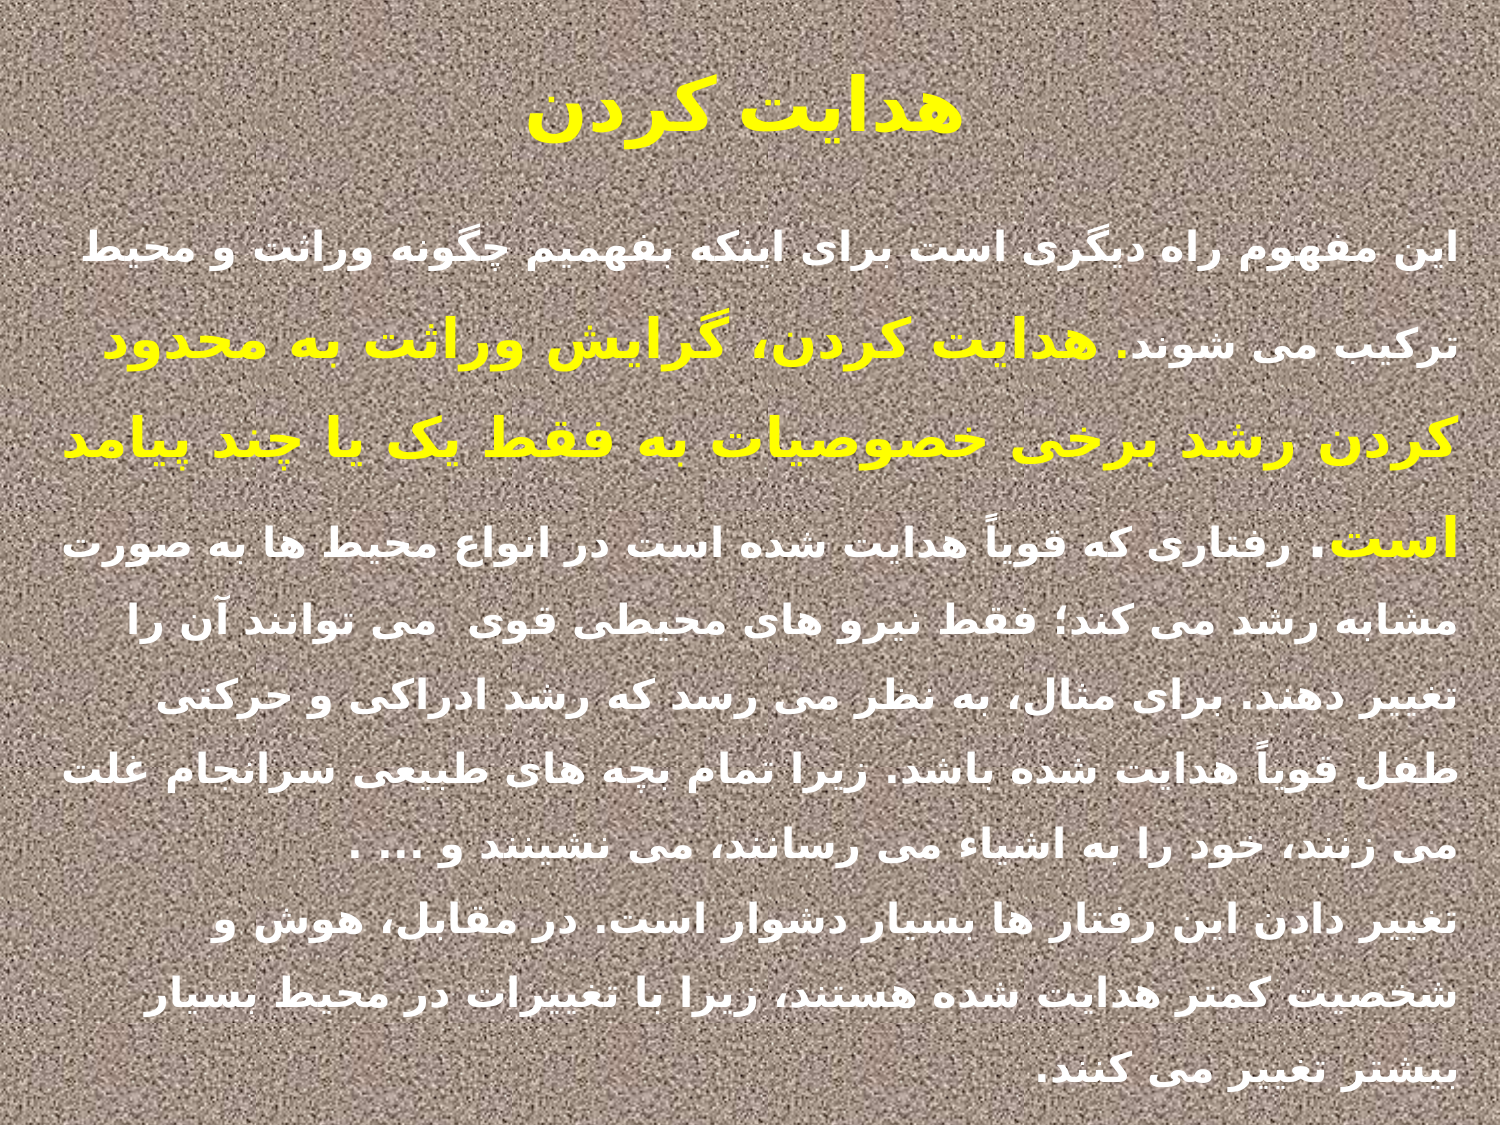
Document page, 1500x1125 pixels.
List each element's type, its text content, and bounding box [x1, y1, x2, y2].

list این مفهوم راه دیگری است برای اینکه بفهمیم چگونه وراثت و محیط ترکیب می شوند. هدایت کردن، گرایش وراثت به محدود کردن رشد برخی خصوصیات به فقط یک یا چند پیامد است. رفتاری که قویاً هدایت شده است در انواع محیط ها به صورت مشابه رشد می کند؛ فقط نیرو های محیطی قوی می توانند آن را تغییر دهند. برای مثال، به نظر می رسد که رشد ادراکی و حرکتی طفل قویاً هدایت شده باشد. زیرا تمام بچه های طبیعی سرانجام غلت می زنند، خود را به اشیاء می رسانند، می نشینند و ... . تغییر دادن این رفتار ها بسیار دشوار است. در مقابل، هوش و شخصیت کمتر هدایت شده هستند، زیرا با تغییرات در محیط بسیار بیشتر تغییر می کنند. [24, 187, 1475, 1100]
title هدایت کردن [75, 37, 1425, 155]
footer www.modirkade.ir [212, 1050, 904, 1095]
picture [0, 0, 1500, 1125]
slide_number 54 [1417, 1068, 1494, 1114]
